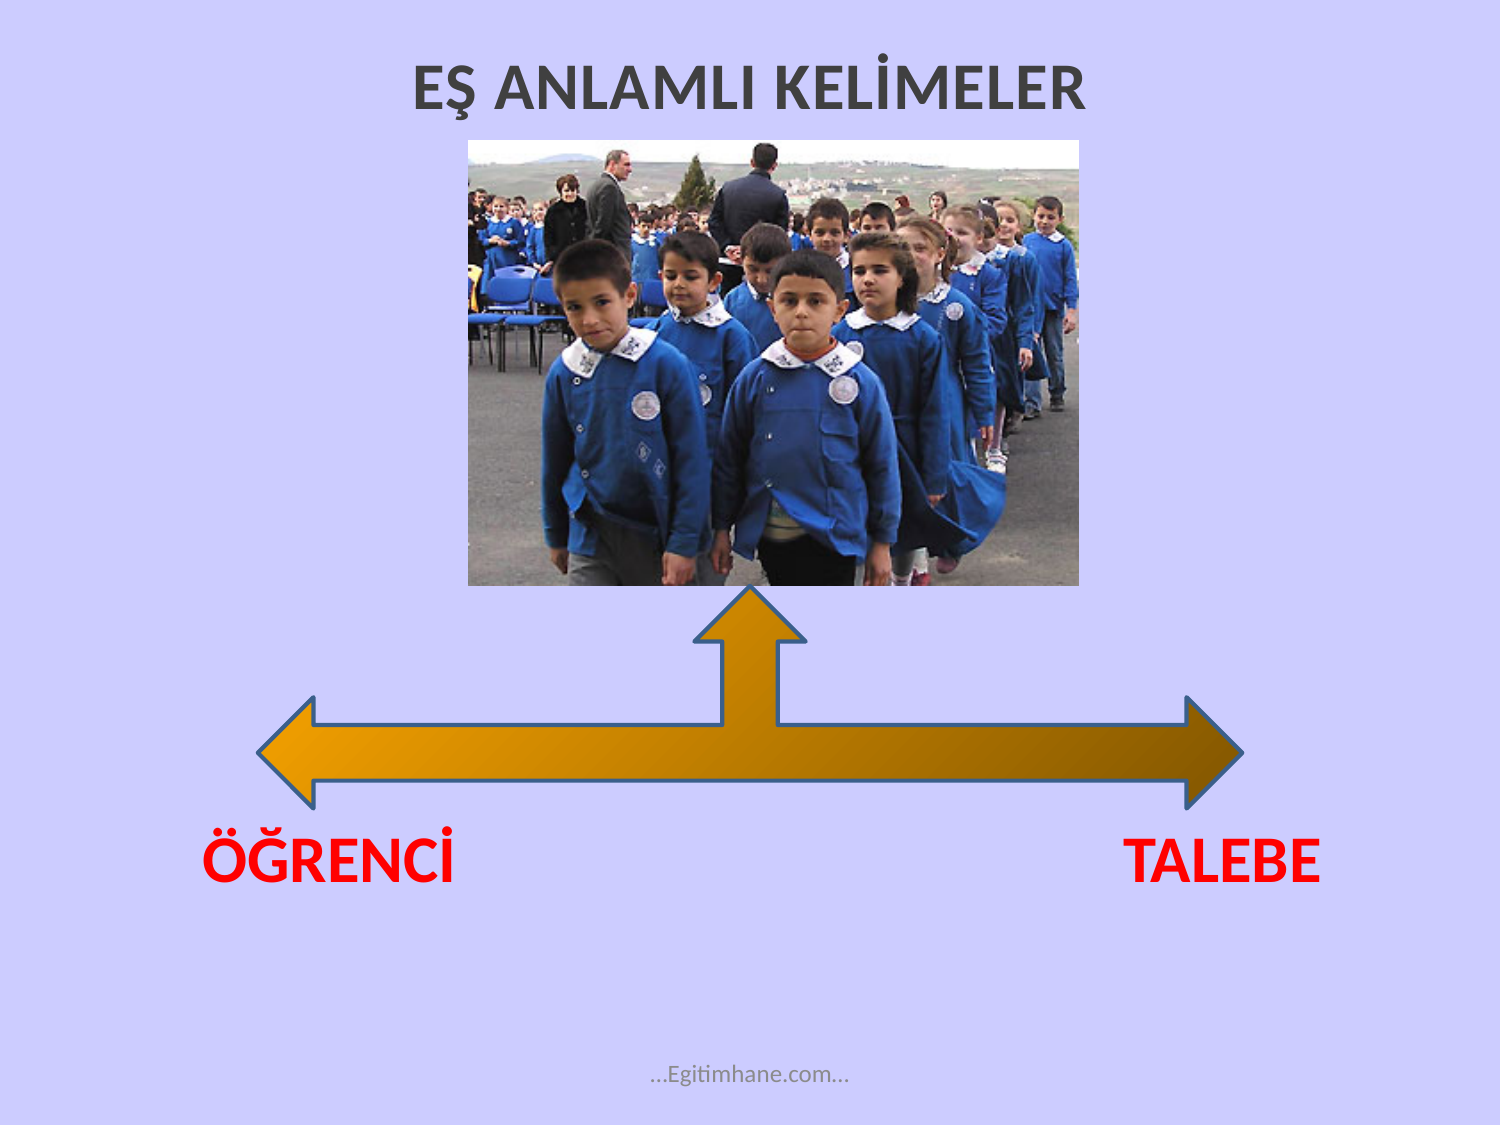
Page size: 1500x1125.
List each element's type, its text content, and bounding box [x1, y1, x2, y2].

text_box [255, 599, 1245, 811]
text_box TALEBE [996, 808, 1360, 904]
footer …Egitimhane.com… [512, 1042, 988, 1103]
text_box ÖĞRENCİ [187, 808, 551, 904]
text_box EŞ ANLAMLI KELİMELER [234, 35, 1266, 130]
picture [468, 140, 1079, 587]
